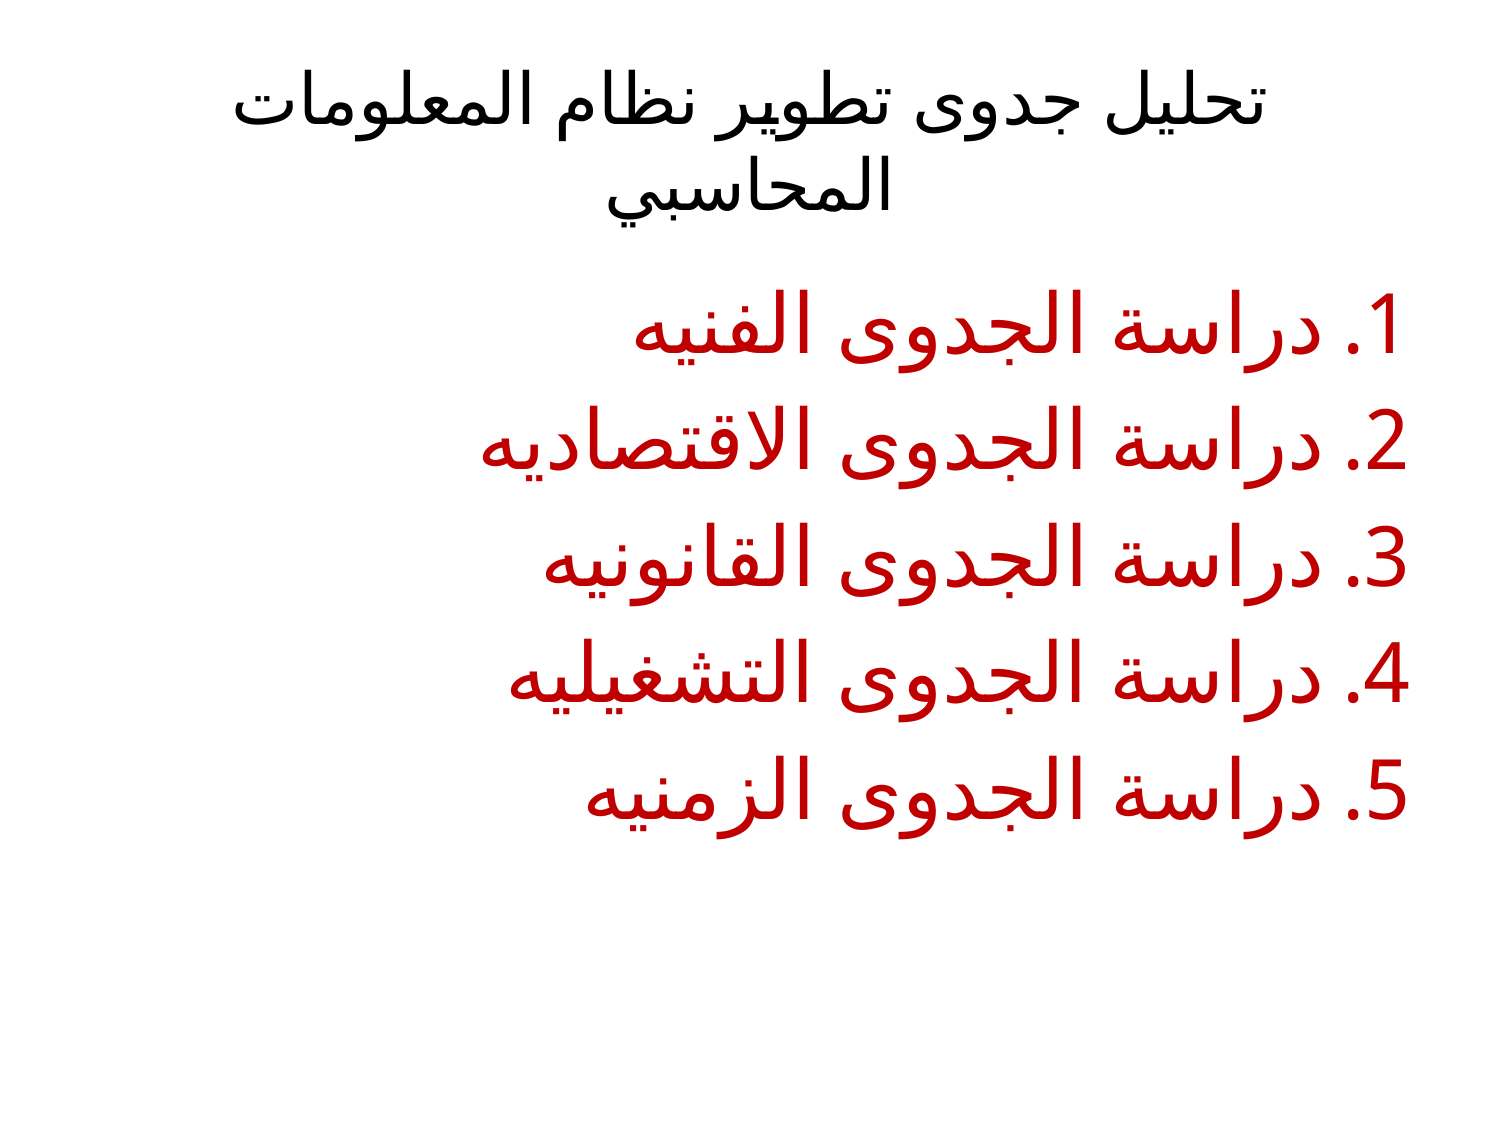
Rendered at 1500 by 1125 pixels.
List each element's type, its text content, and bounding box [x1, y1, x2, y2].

title تحليل جدوى تطوير نظام المعلومات المحاسبي [75, 45, 1425, 233]
list دراسة الجدوى الفنيه دراسة الجدوى الاقتصاديه دراسة الجدوى القانونيه دراسة الجدوى التشغيليه دراسة الجدوى الزمنيه [75, 262, 1425, 1005]
